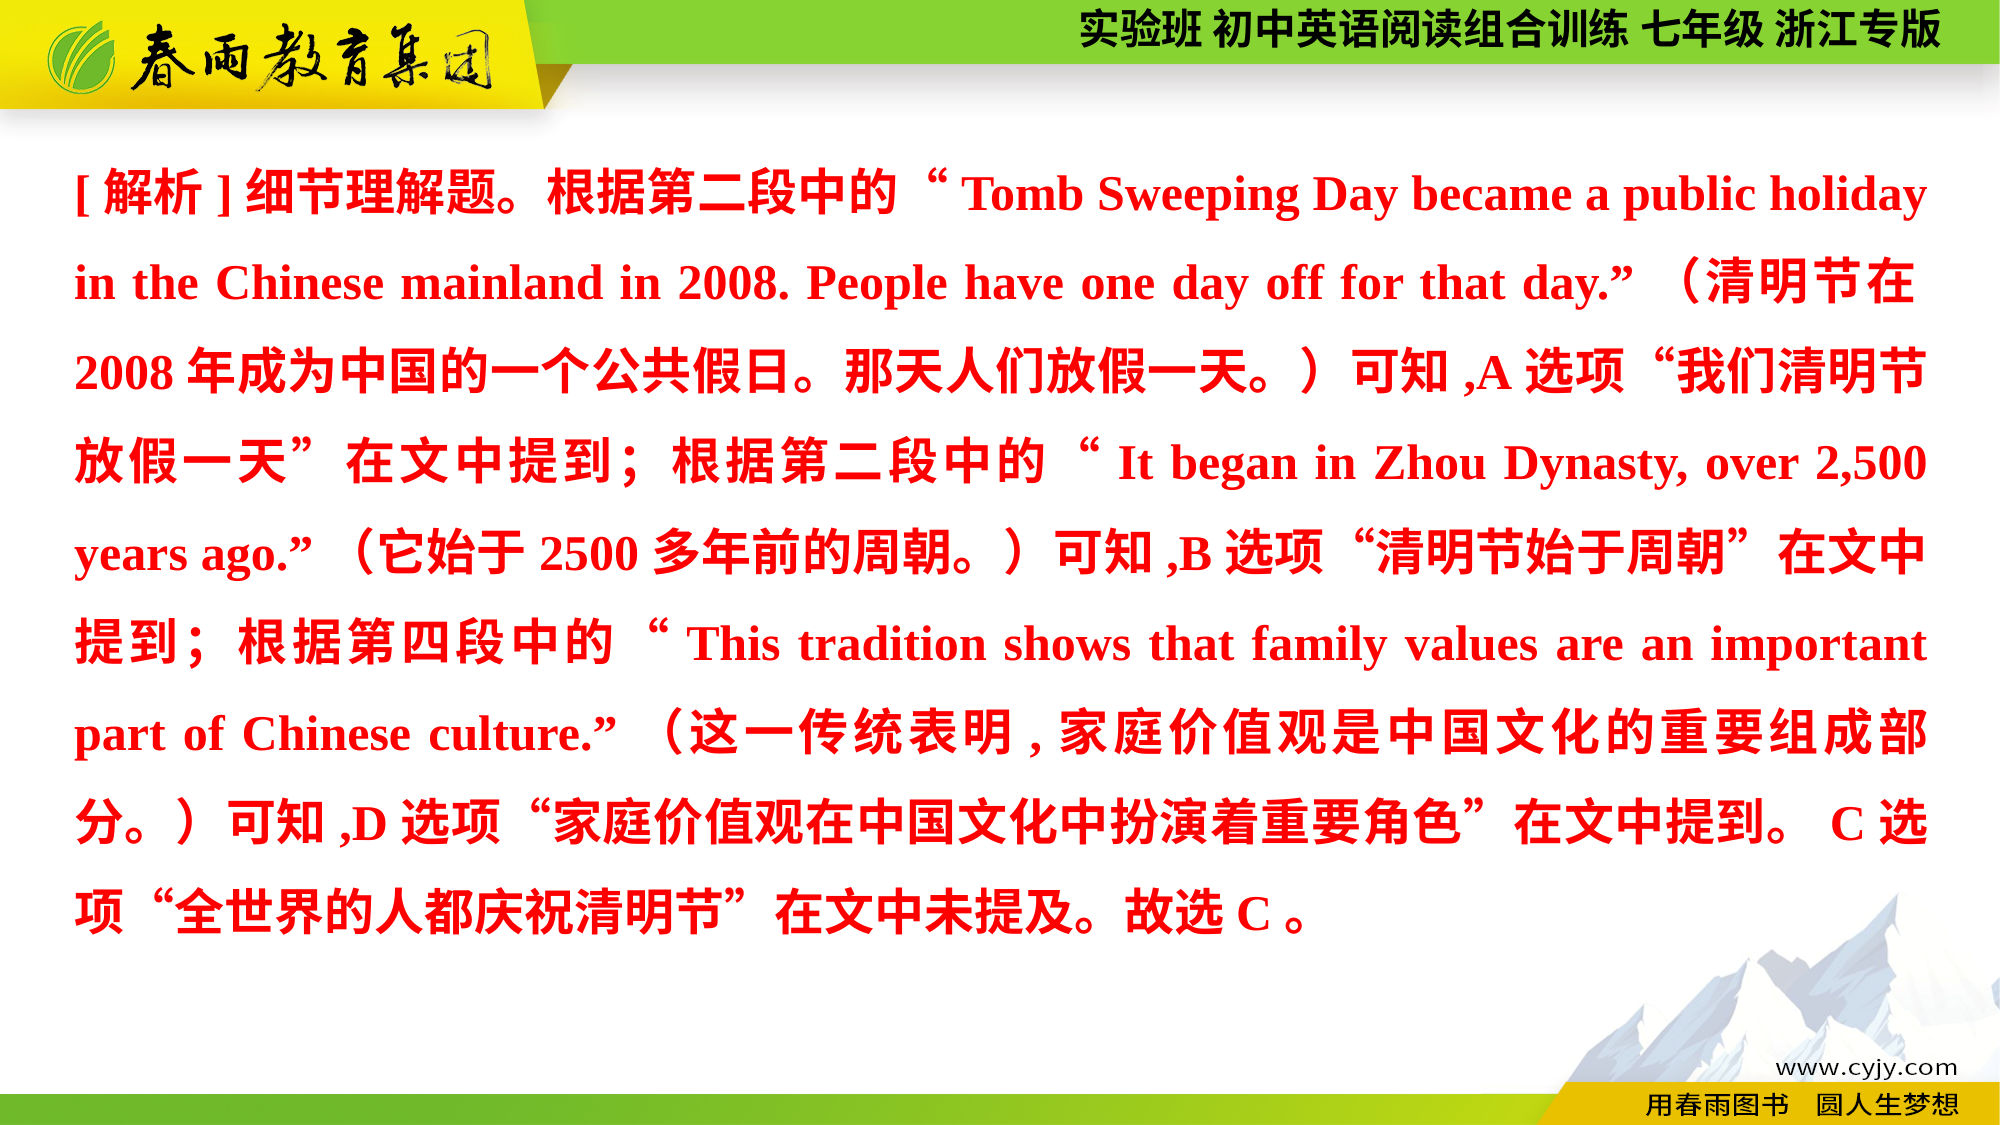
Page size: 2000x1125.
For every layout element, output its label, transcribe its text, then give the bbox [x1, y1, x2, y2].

list [解析]细节理解题。根据第二段中的“Tomb Sweeping Day became a public holiday in the Chinese mainland in 2008. People have one day off for that day.”（清明节在2008年成为中国的一个公共假日。那天人们放假一天。）可知,A选项“我们清明节放假一天”在文中提到；根据第二段中的“It began in Zhou Dynasty, over 2,500 years ago.”（它始于2500多年前的周朝。）可知,B选项“清明节始于周朝”在文中提到；根据第四段中的“This tradition shows that family values are an important part of Chinese culture.”（这一传统表明,家庭价值观是中国文化的重要组成部分。）可知,D选项“家庭价值观在中国文化中扮演着重要角色”在文中提到。C选项“全世界的人都庆祝清明节”在文中未提及。故选C。 [59, 122, 1944, 956]
picture [0, 0, 2000, 1125]
